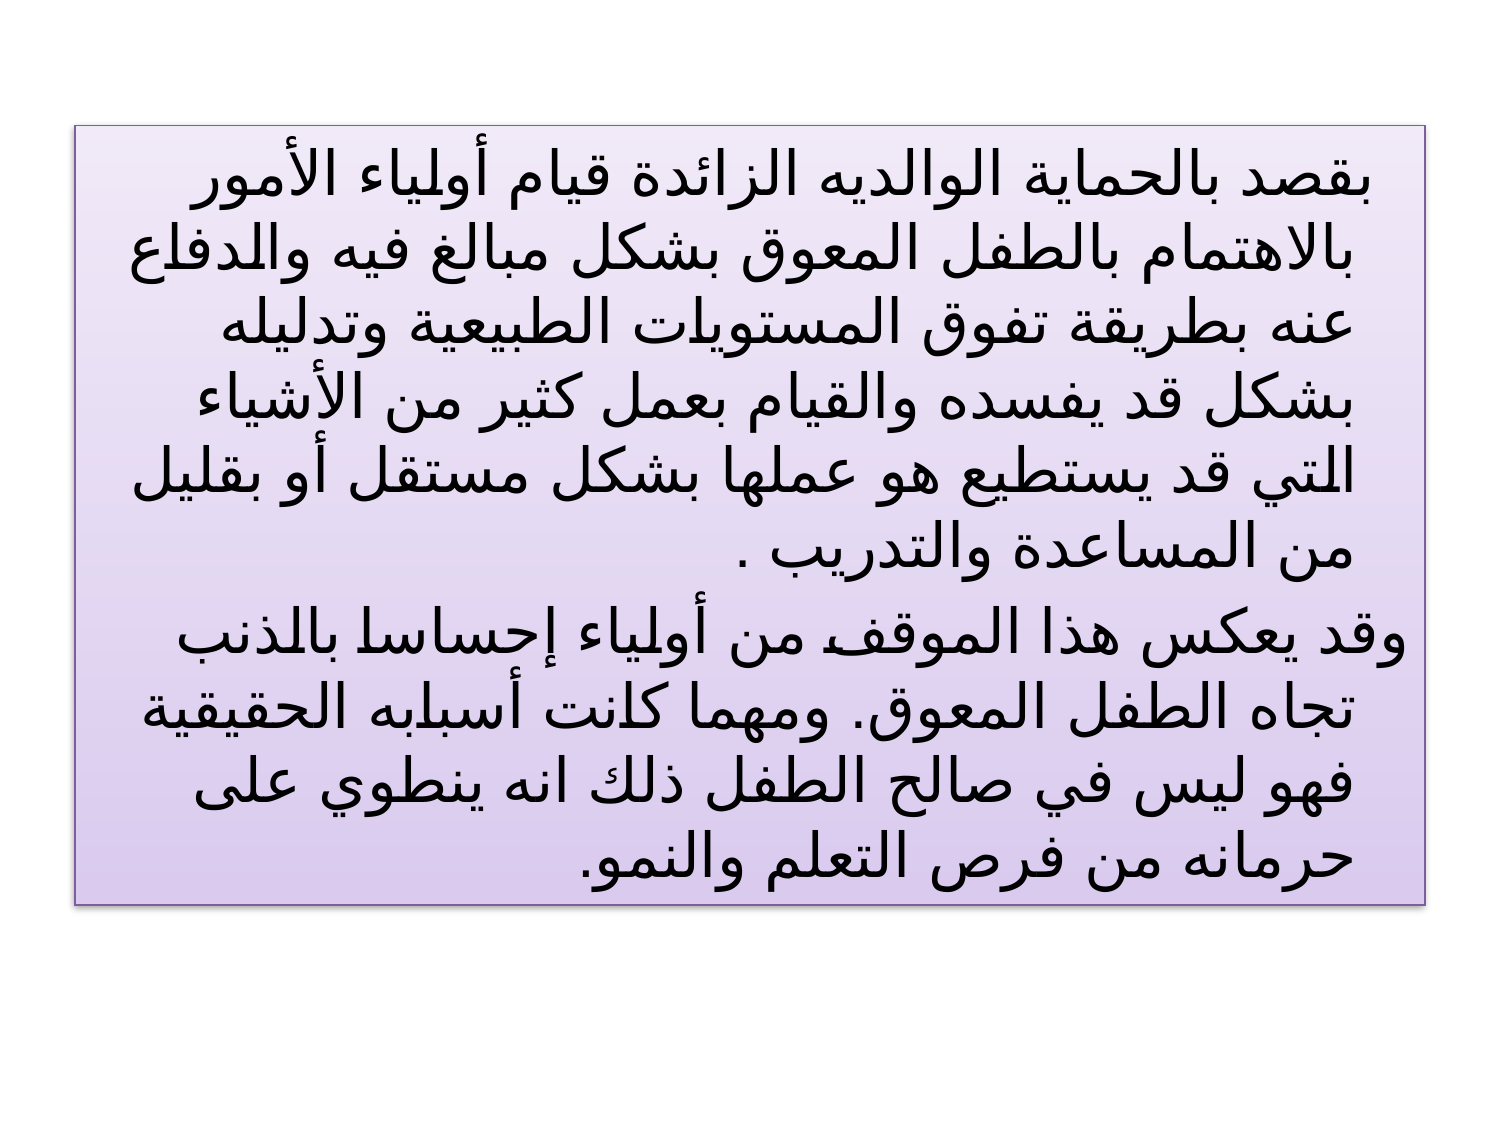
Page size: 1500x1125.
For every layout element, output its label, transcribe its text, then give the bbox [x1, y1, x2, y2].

list بقصد بالحماية الوالديه الزائدة قيام أولياء الأمور بالاهتمام بالطفل المعوق بشكل مبالغ فيه والدفاع عنه بطريقة تفوق المستويات الطبيعية وتدليله بشكل قد يفسده والقيام بعمل كثير من الأشياء التي قد يستطيع هو عملها بشكل مستقل أو بقليل من المساعدة والتدريب . وقد يعكس هذا الموقف من أولياء إحساسا بالذنب تجاه الطفل المعوق. ومهما كانت أسبابه الحقيقية فهو ليس في صالح الطفل ذلك انه ينطوي على حرمانه من فرص التعلم والنمو. [74, 125, 1426, 906]
